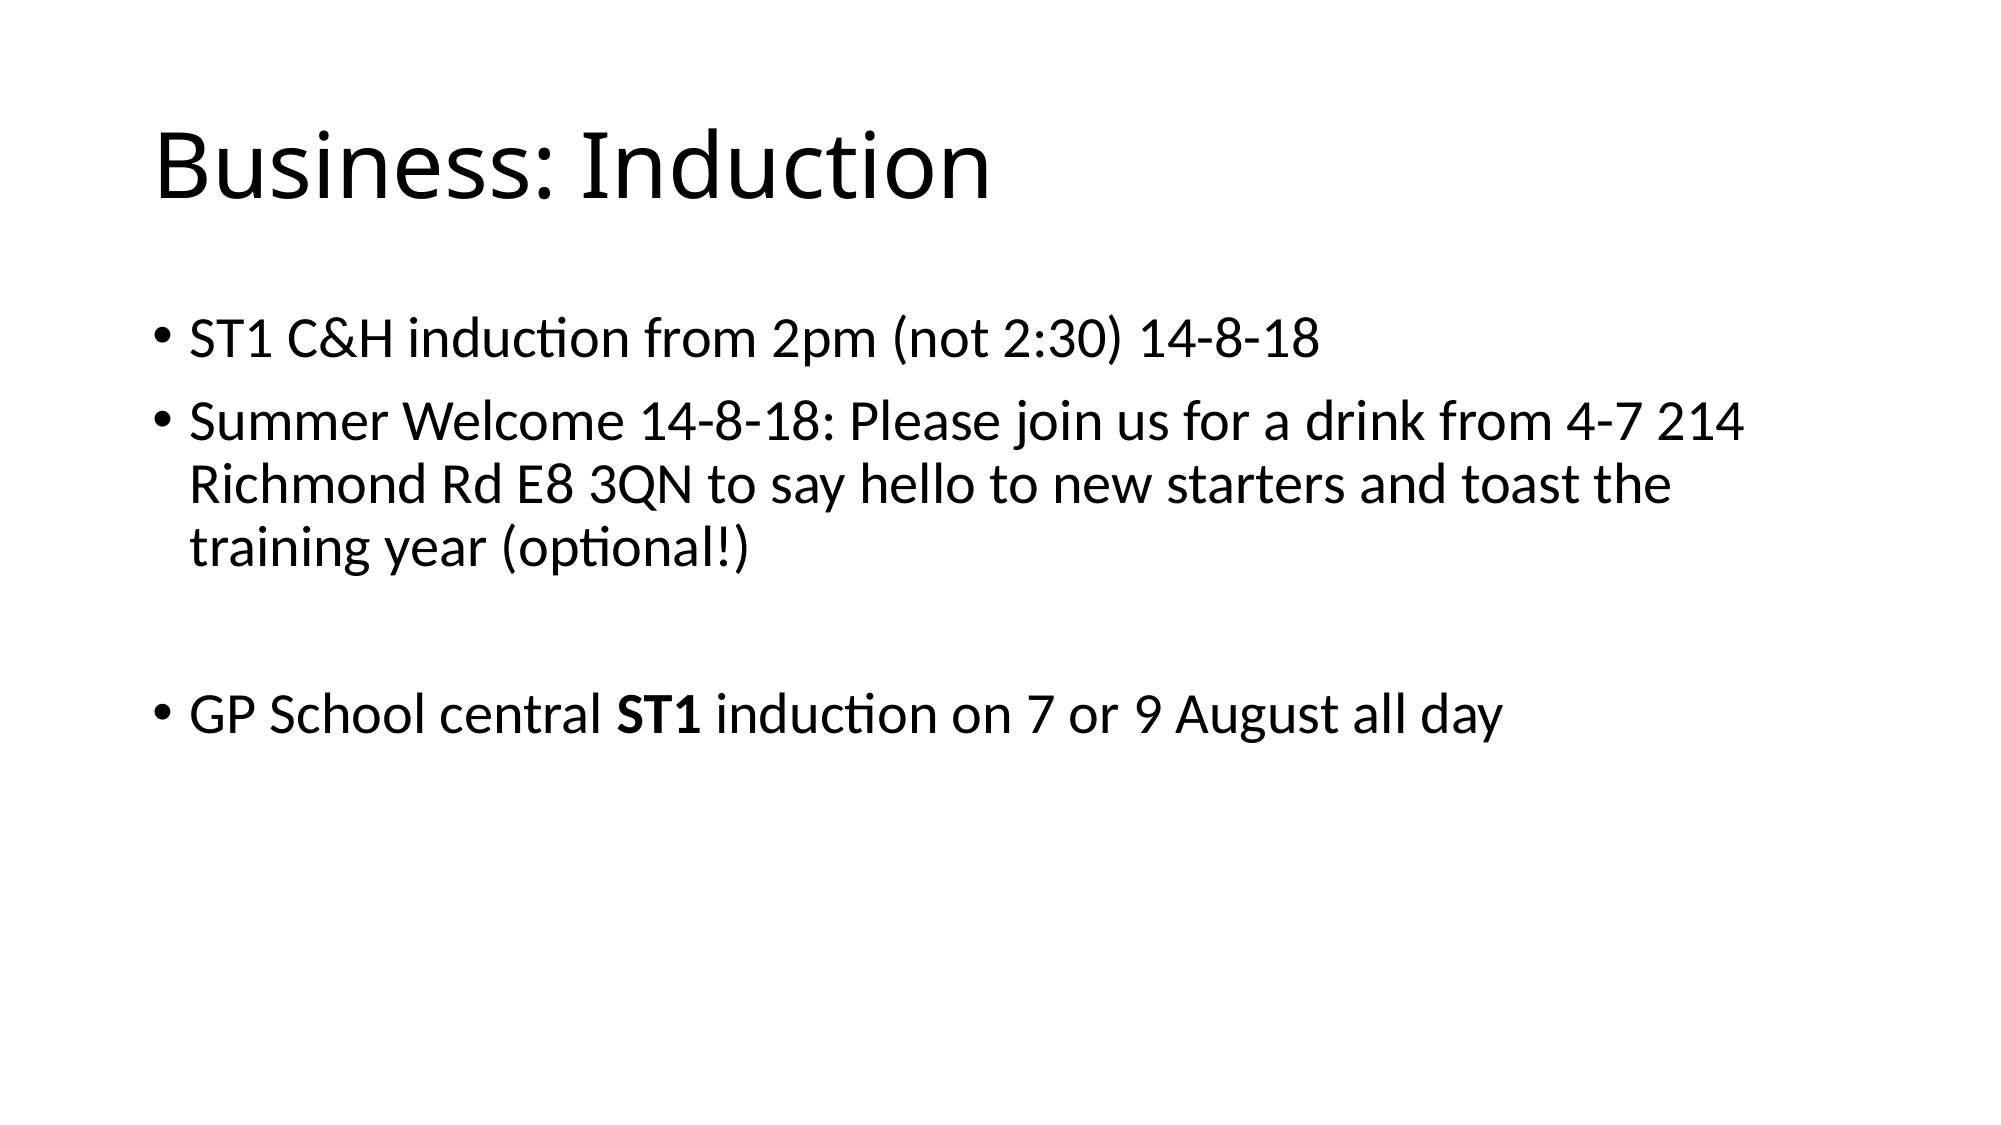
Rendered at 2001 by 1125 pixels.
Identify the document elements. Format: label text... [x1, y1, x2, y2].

list ST1 C&H induction from 2pm (not 2:30) 14-8-18 Summer Welcome 14-8-18: Please join us for a drink from 4-7 214 Richmond Rd E8 3QN to say hello to new starters and toast the training year (optional!) GP School central ST1 induction on 7 or 9 August all day [137, 299, 1863, 1014]
title Business: Induction [137, 59, 1863, 278]
